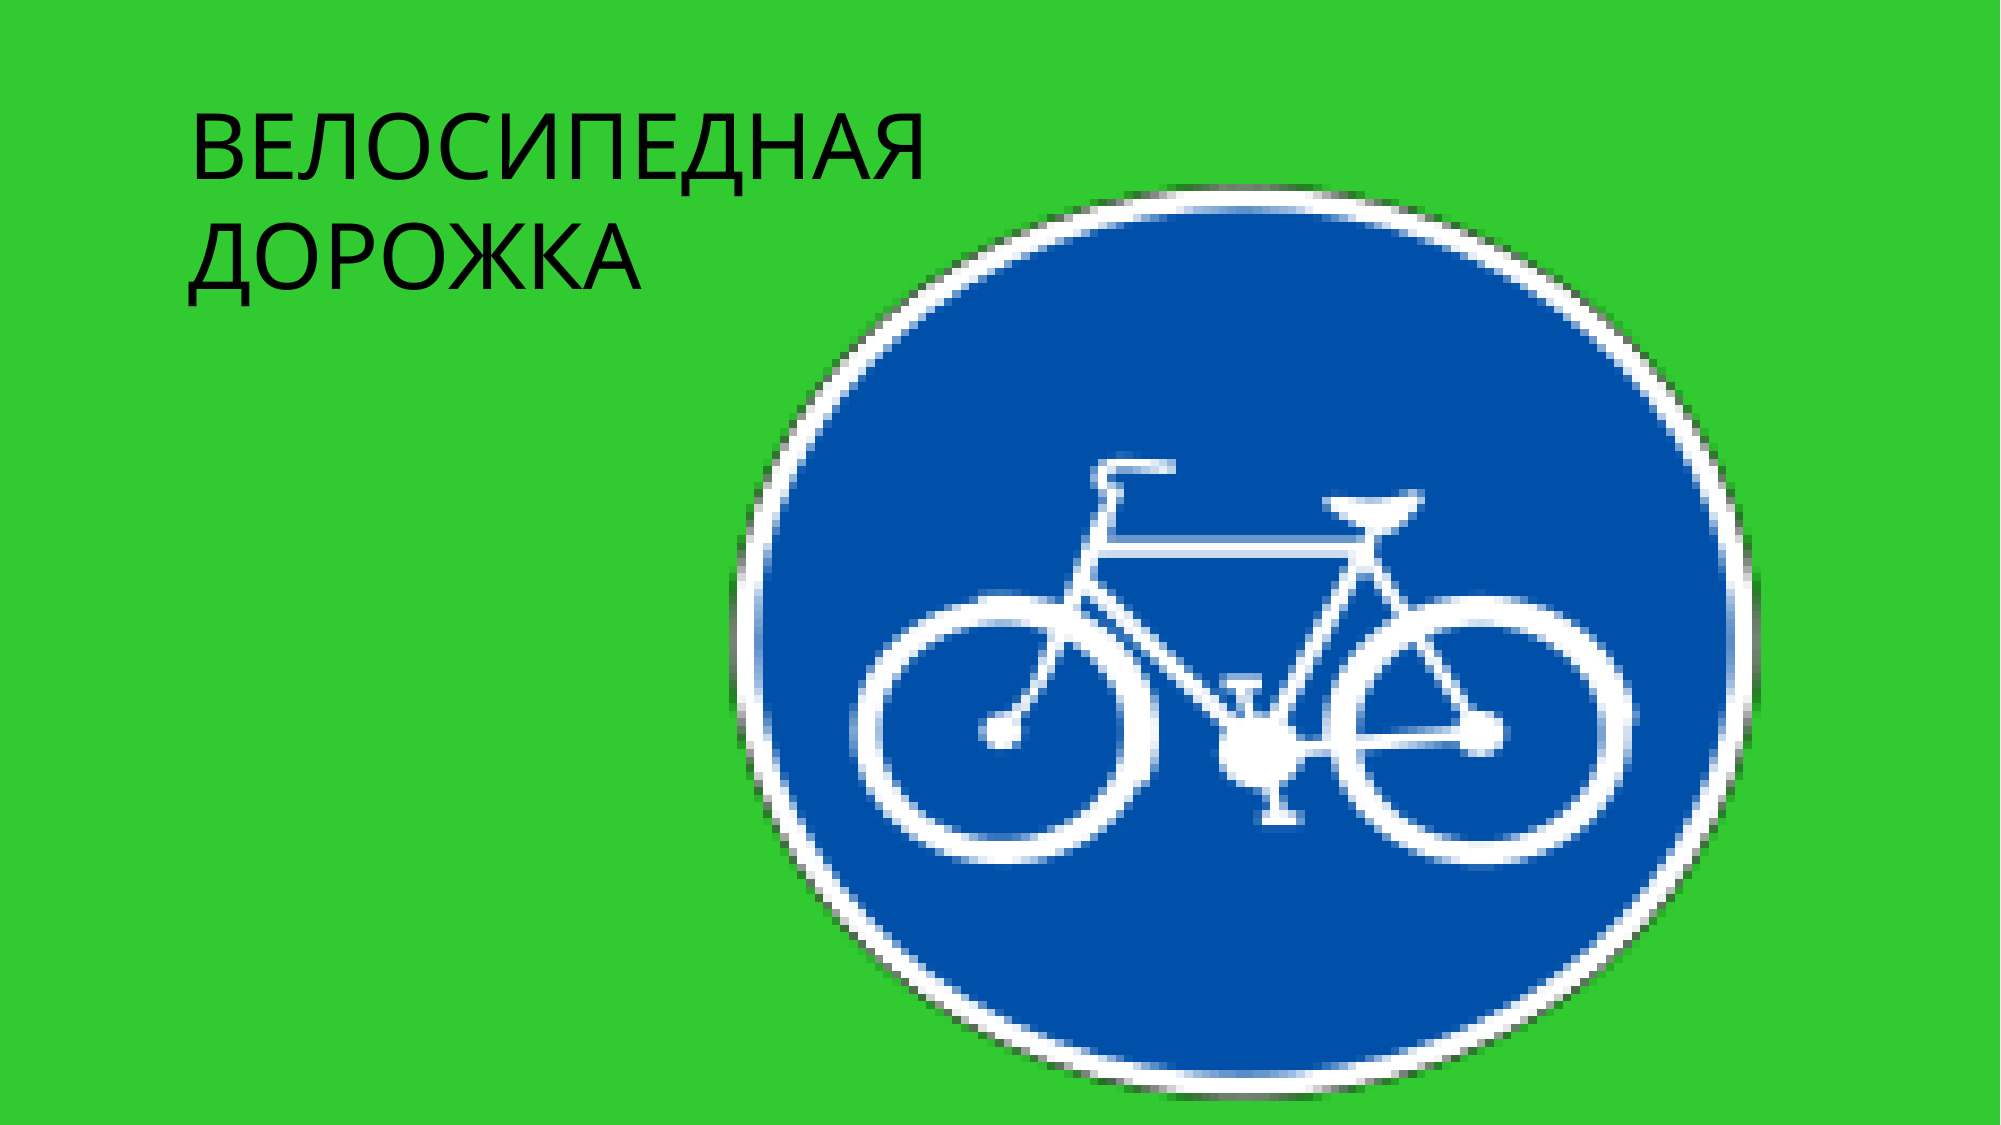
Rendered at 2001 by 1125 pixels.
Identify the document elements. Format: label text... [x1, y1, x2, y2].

picture [729, 184, 1761, 1101]
text_box ВЕЛОСИПЕДНАЯ ДОРОЖКА [173, 80, 1046, 316]
